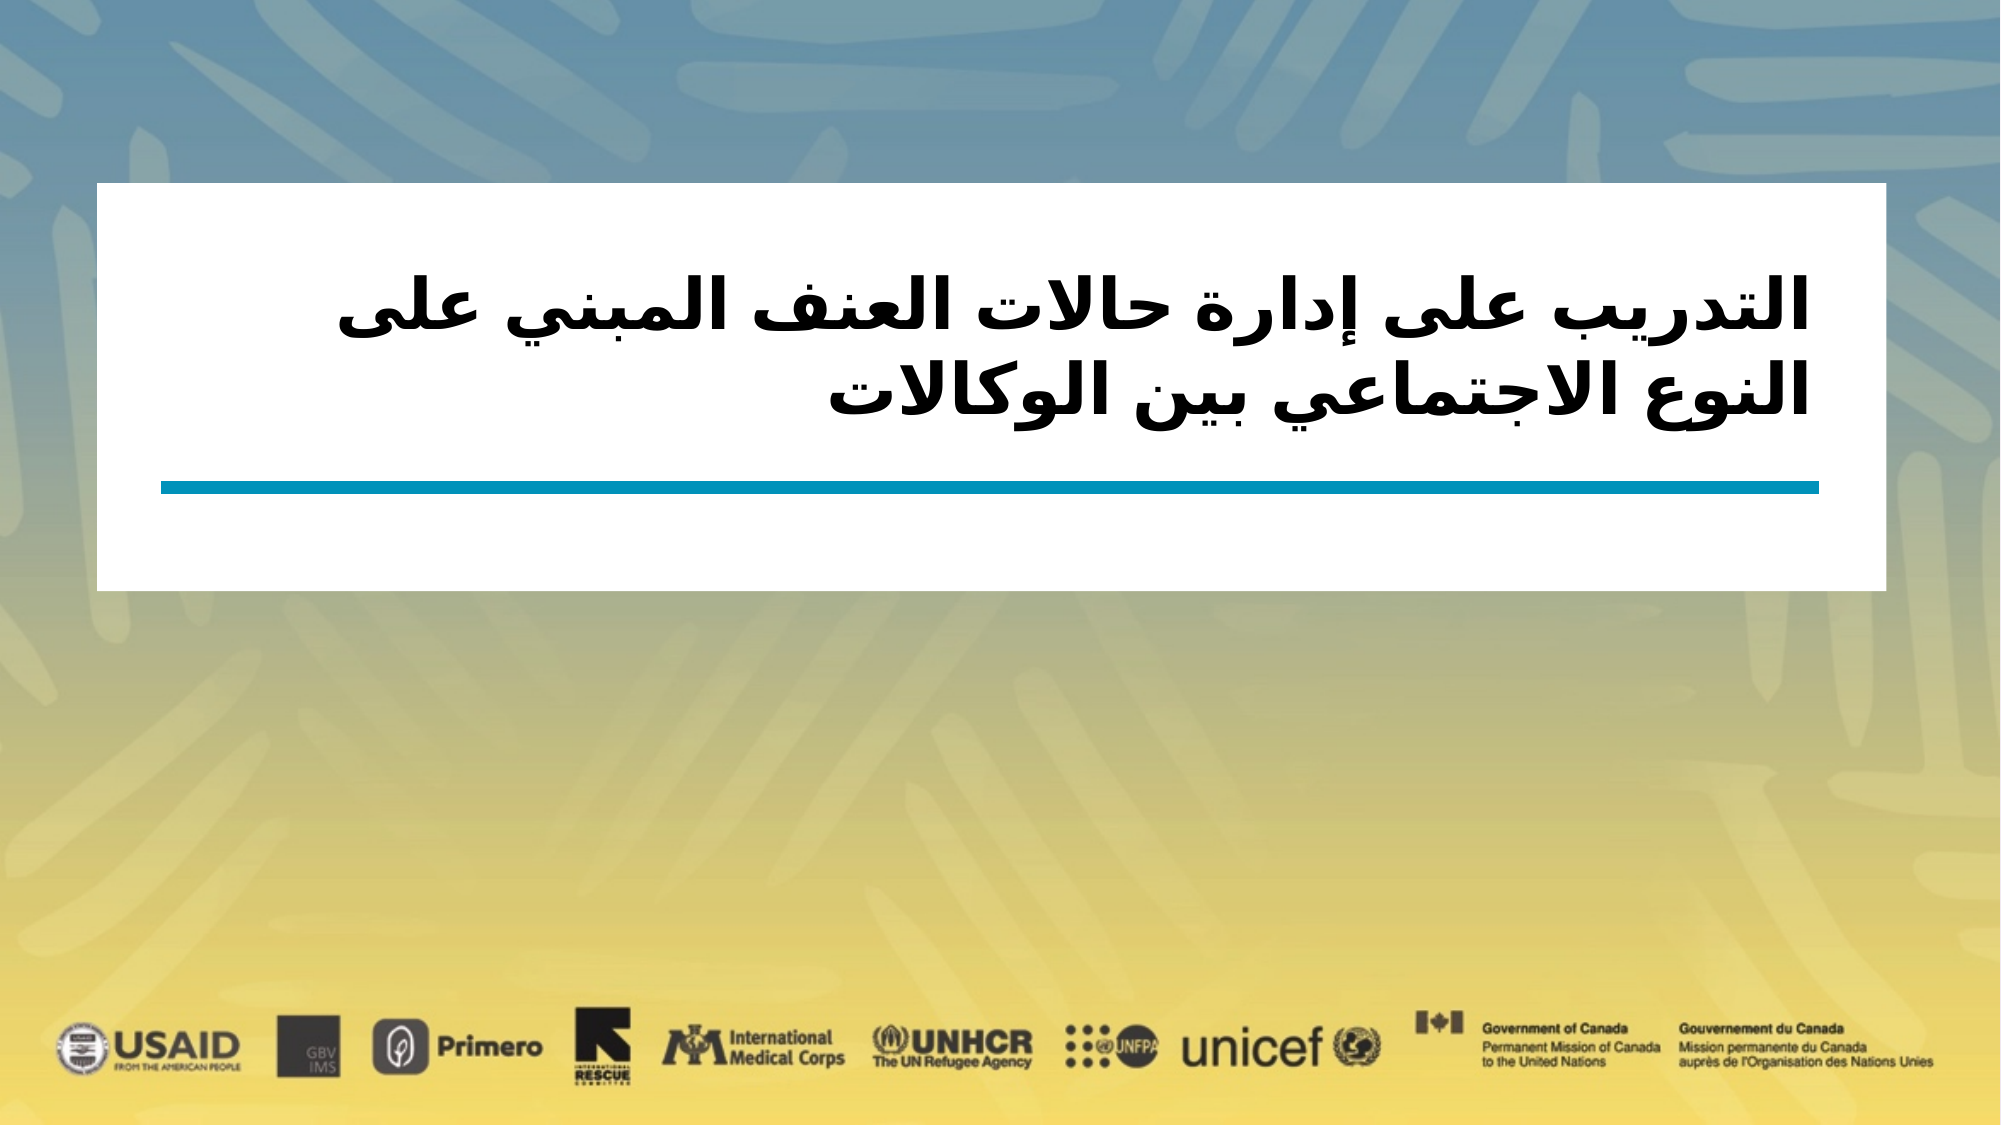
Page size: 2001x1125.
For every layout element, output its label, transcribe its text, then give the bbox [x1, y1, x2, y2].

text_box التدريب على إدارة حالات العنف المبني على النوع الاجتماعي بين الوكالات [138, 251, 1830, 437]
picture [0, 0, 2001, 1125]
